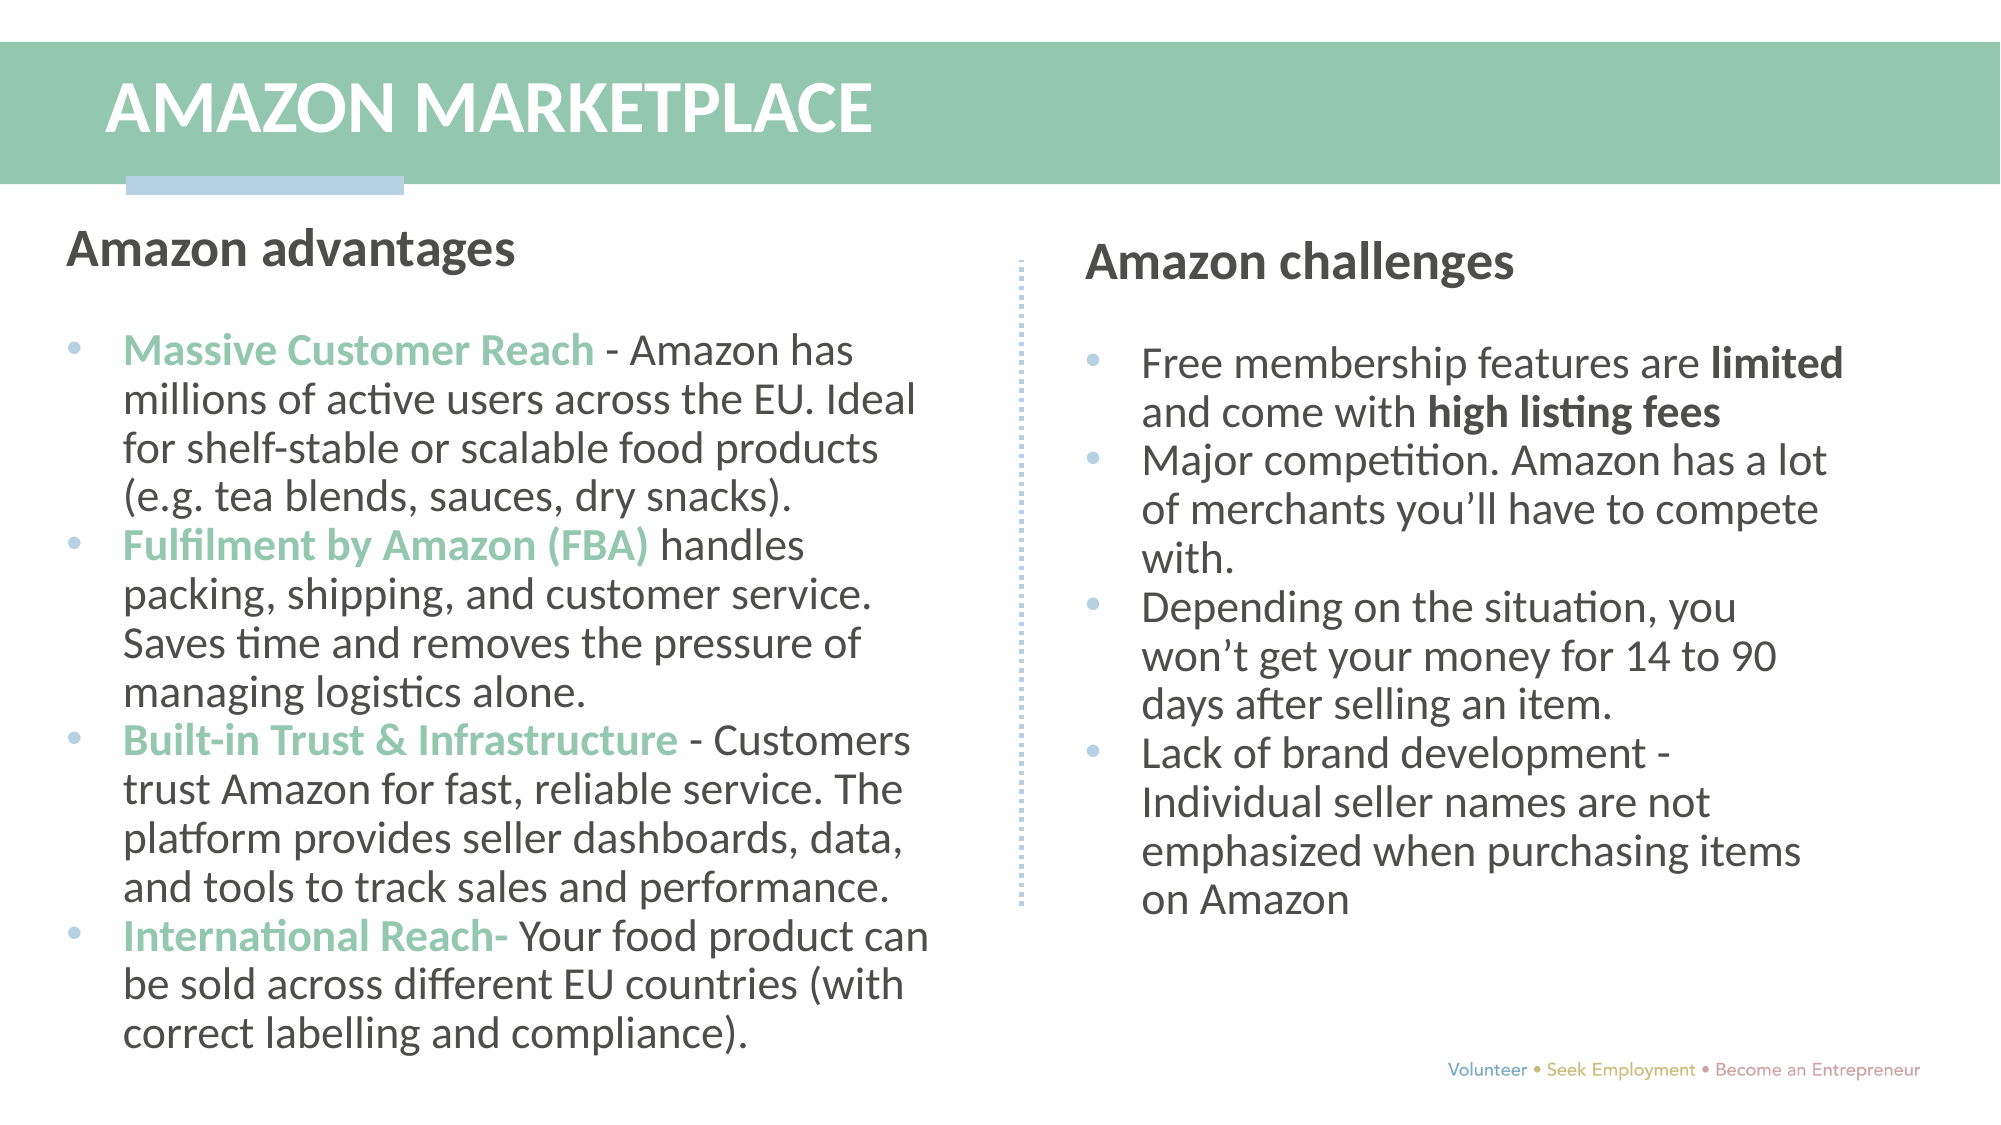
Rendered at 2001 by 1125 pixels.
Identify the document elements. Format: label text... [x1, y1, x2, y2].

text_box Amazon advantages Massive Customer Reach - Amazon has millions of active users across the EU. Ideal for shelf-stable or scalable food products (e.g. tea blends, sauces, dry snacks). Fulfilment by Amazon (FBA) handles packing, shipping, and customer service. Saves time and removes the pressure of managing logistics alone. Built-in Trust & Infrastructure - Customers trust Amazon for fast, reliable service. The platform provides seller dashboards, data, and tools to track sales and performance. International Reach- Your food product can be sold across different EU countries (with correct labelling and compliance). [51, 220, 957, 662]
text_box Amazon challenges Free membership features are limited and come with high listing fees Major competition. Amazon has a lot of merchants you’ll have to compete with. Depending on the situation, you won’t get your money for 14 to 90 days after selling an item. Lack of brand development - Individual seller names are not emphasized when purchasing items on Amazon [1070, 233, 1860, 865]
picture [1418, 1046, 1971, 1103]
list AMAZON MARKETPLACE [90, 49, 1881, 168]
